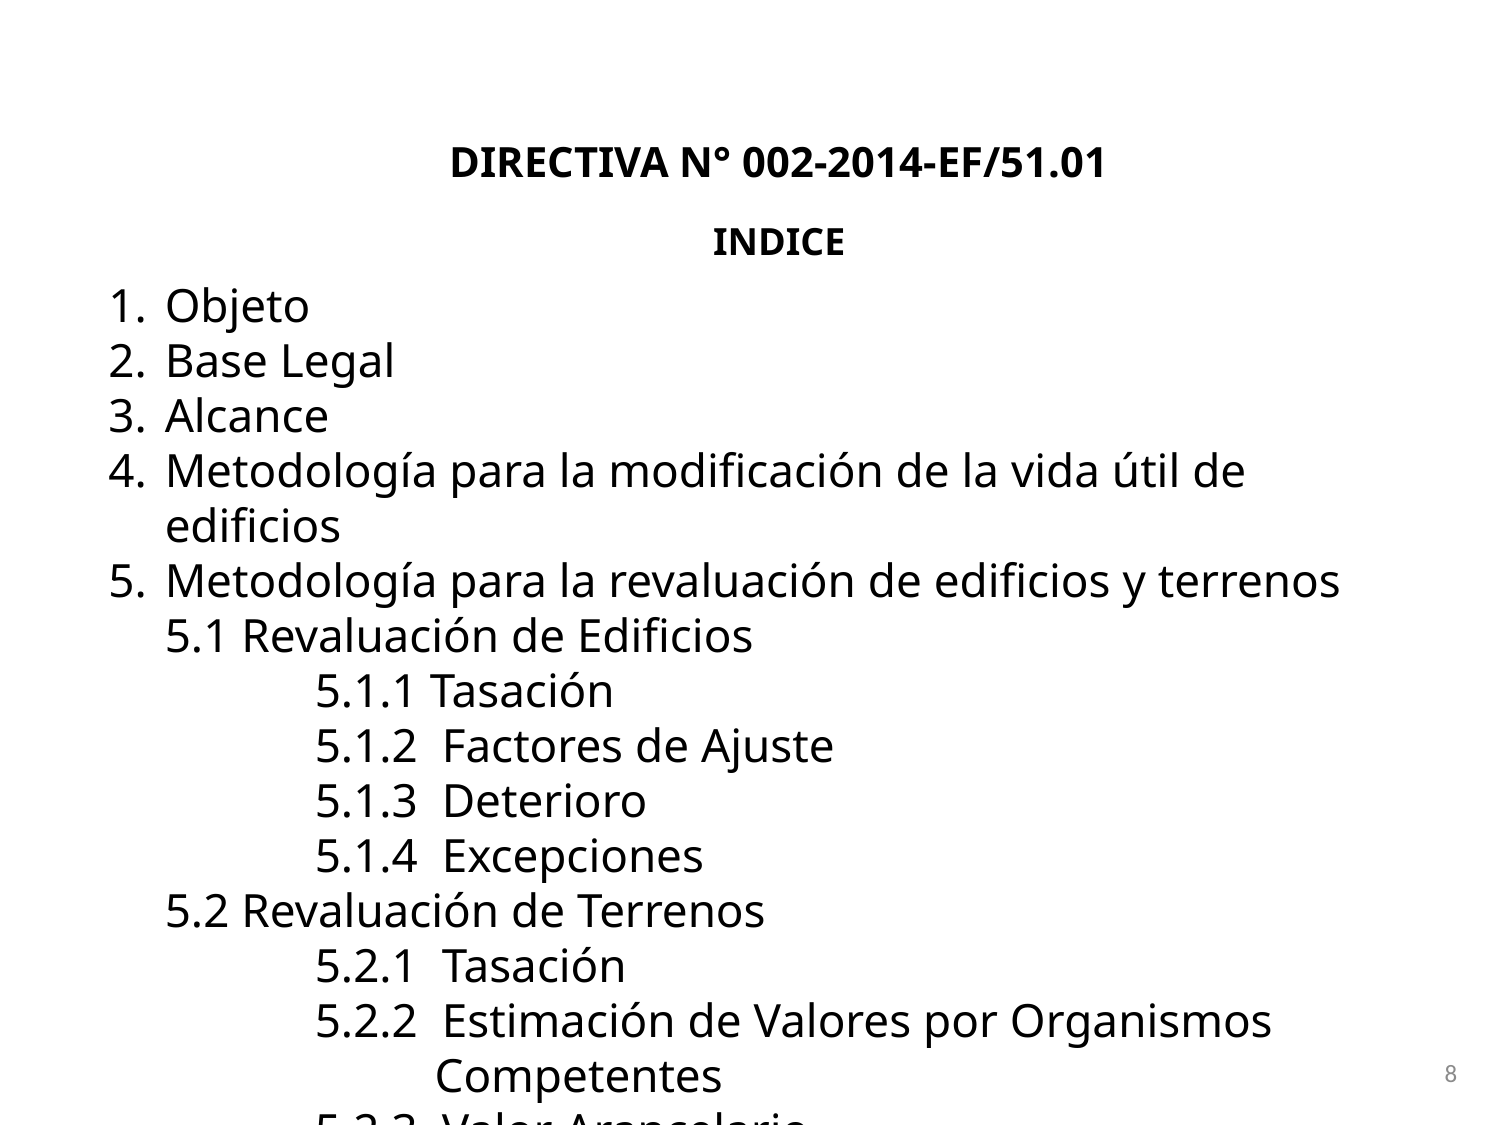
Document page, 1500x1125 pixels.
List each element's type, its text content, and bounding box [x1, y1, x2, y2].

slide_number 8 [1442, 1042, 1472, 1103]
text_box INDICE [656, 210, 903, 269]
text_box DIRECTIVA N° 002-2014-EF/51.01 [398, 128, 1161, 194]
text_box Objeto Base Legal Alcance Metodología para la modificación de la vida útil de edificios Metodología para la revaluación de edificios y terrenos 5.1 Revaluación de Edificios 5.1.1 Tasación 5.1.2 Factores de Ajuste 5.1.3 Deterioro 5.1.4 Excepciones 5.2 Revaluación de Terrenos 5.2.1 Tasación 5.2.2 Estimación de Valores por Organismos Competentes 5.2.3 Valor Arancelario [93, 269, 1442, 1125]
